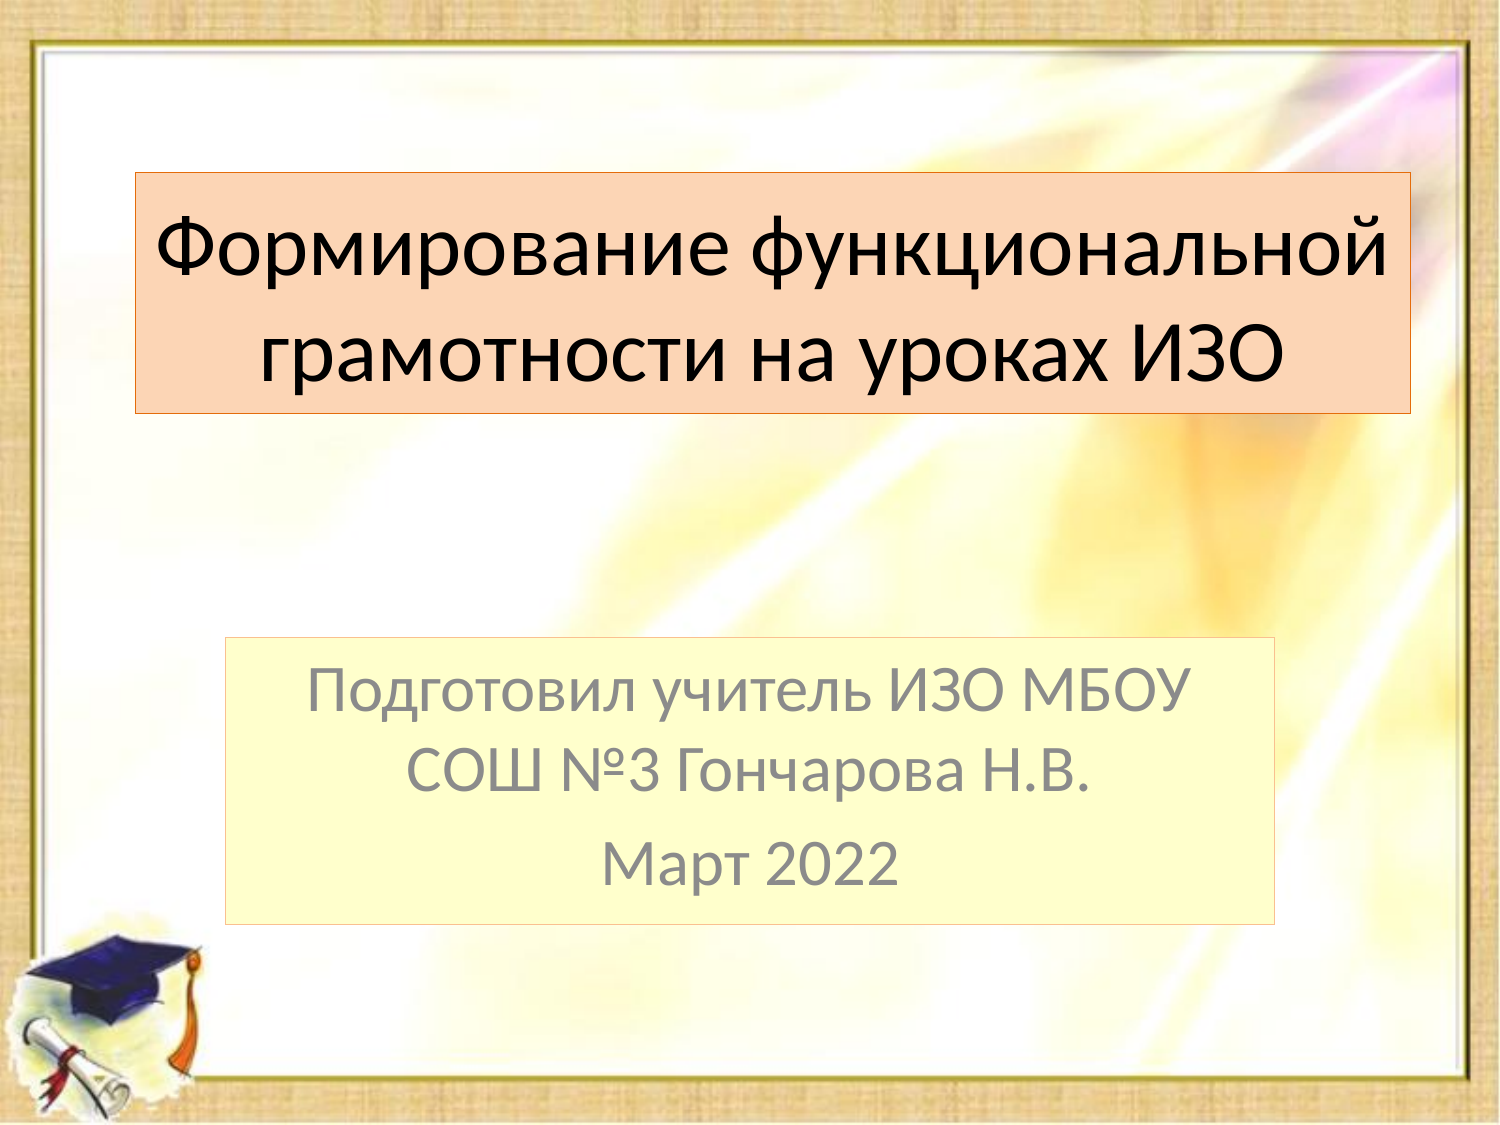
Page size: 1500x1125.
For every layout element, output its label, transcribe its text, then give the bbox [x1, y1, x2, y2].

title Формирование функциональной грамотности на уроках ИЗО [135, 172, 1411, 414]
picture [0, 0, 1500, 1125]
subtitle Подготовил учитель ИЗО МБОУ СОШ №3 Гончарова Н.В. Март 2022 [225, 637, 1275, 925]
